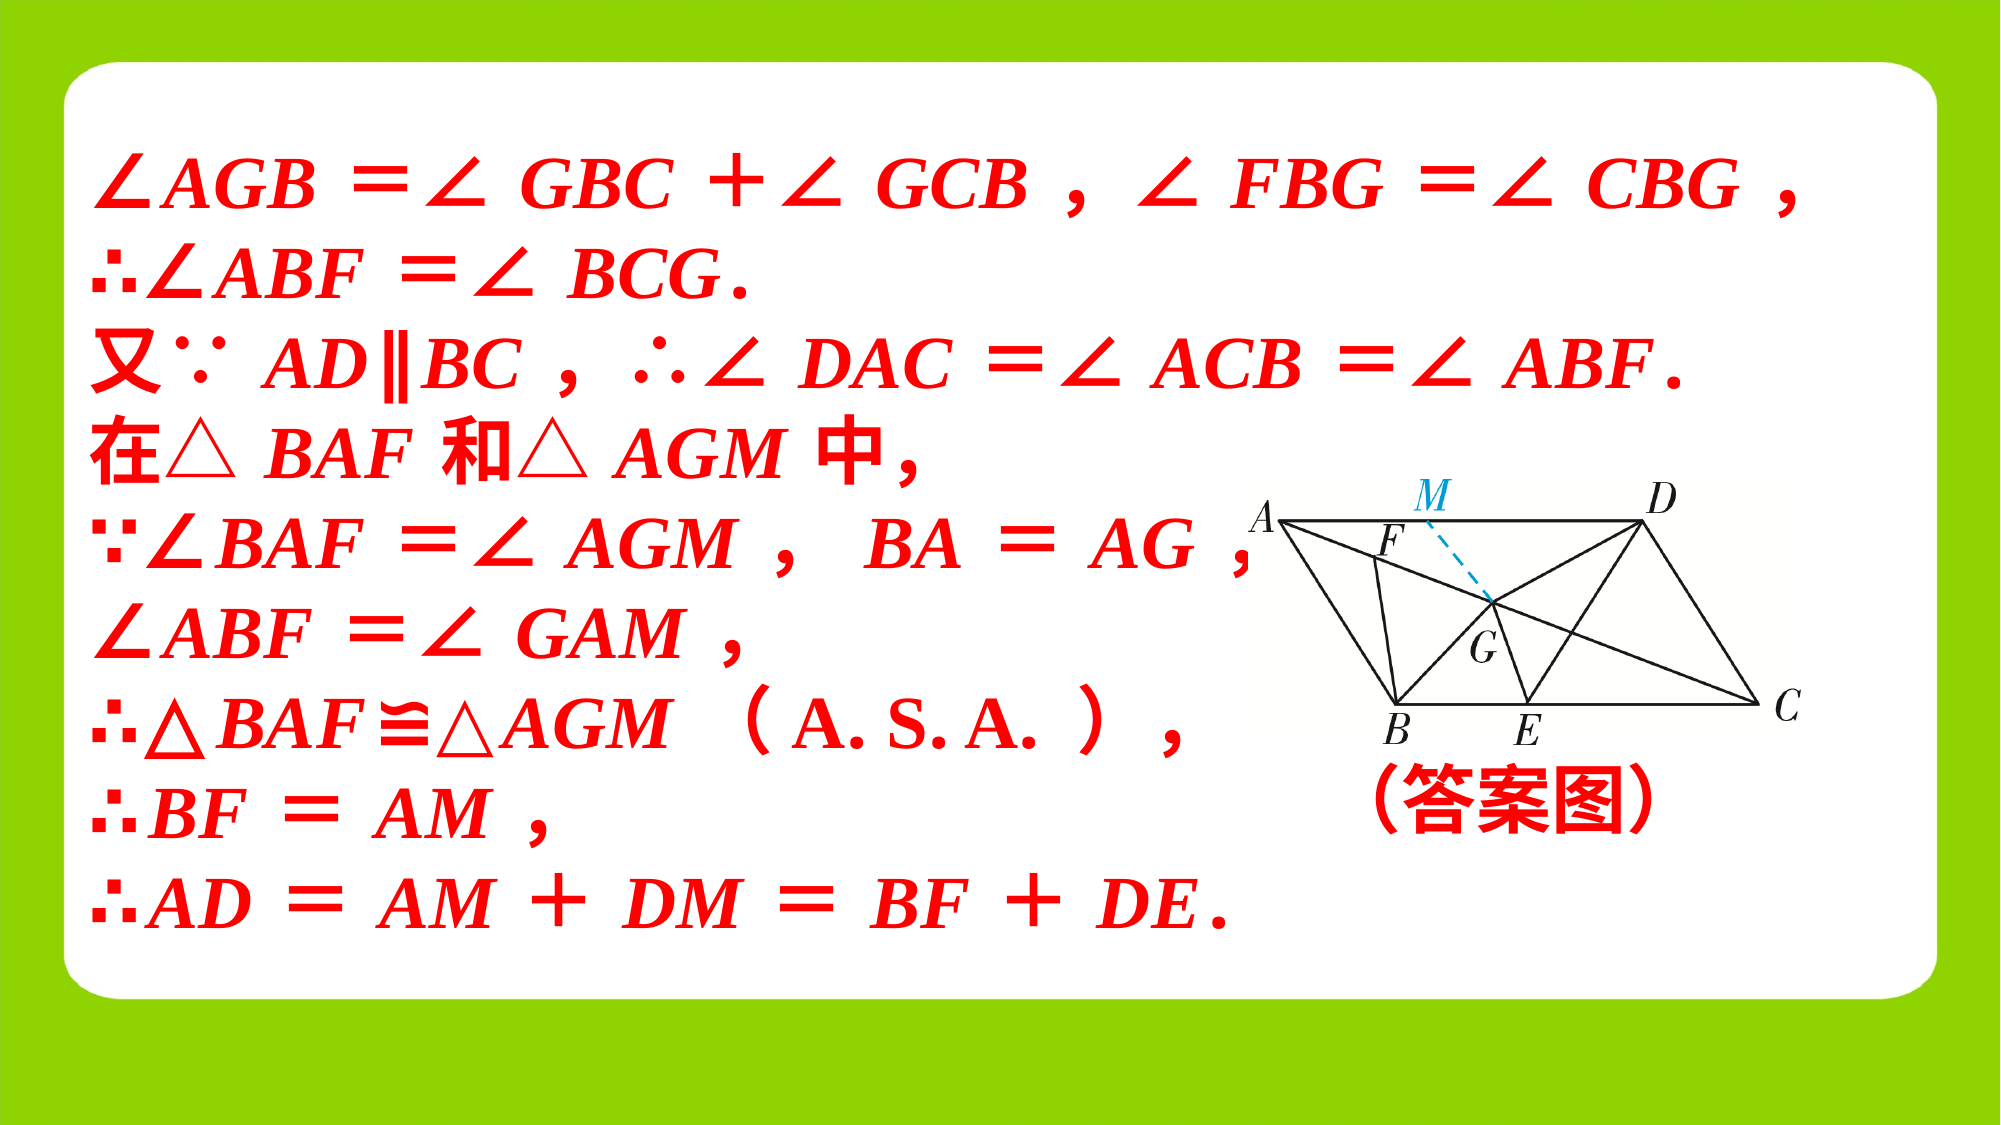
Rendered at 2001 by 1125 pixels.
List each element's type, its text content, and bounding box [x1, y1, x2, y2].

text_box ∠AGB＝∠GBC＋∠GCB，∠FBG＝∠CBG， ∴∠ABF＝∠BCG. 又∵AD∥BC，∴∠DAC＝∠ACB＝∠ABF. 在△BAF和△AGM中， ∵∠BAF＝∠AGM，BA＝AG， ∠ABF＝∠GAM， ∴△BAF≌△AGM（A. S. A. ）， ∴BF＝AM， ∴AD＝AM＋DM＝BF＋DE. [88, 133, 1912, 770]
text_box （答案图） [1248, 752, 1704, 844]
picture [0, 0, 2001, 1125]
